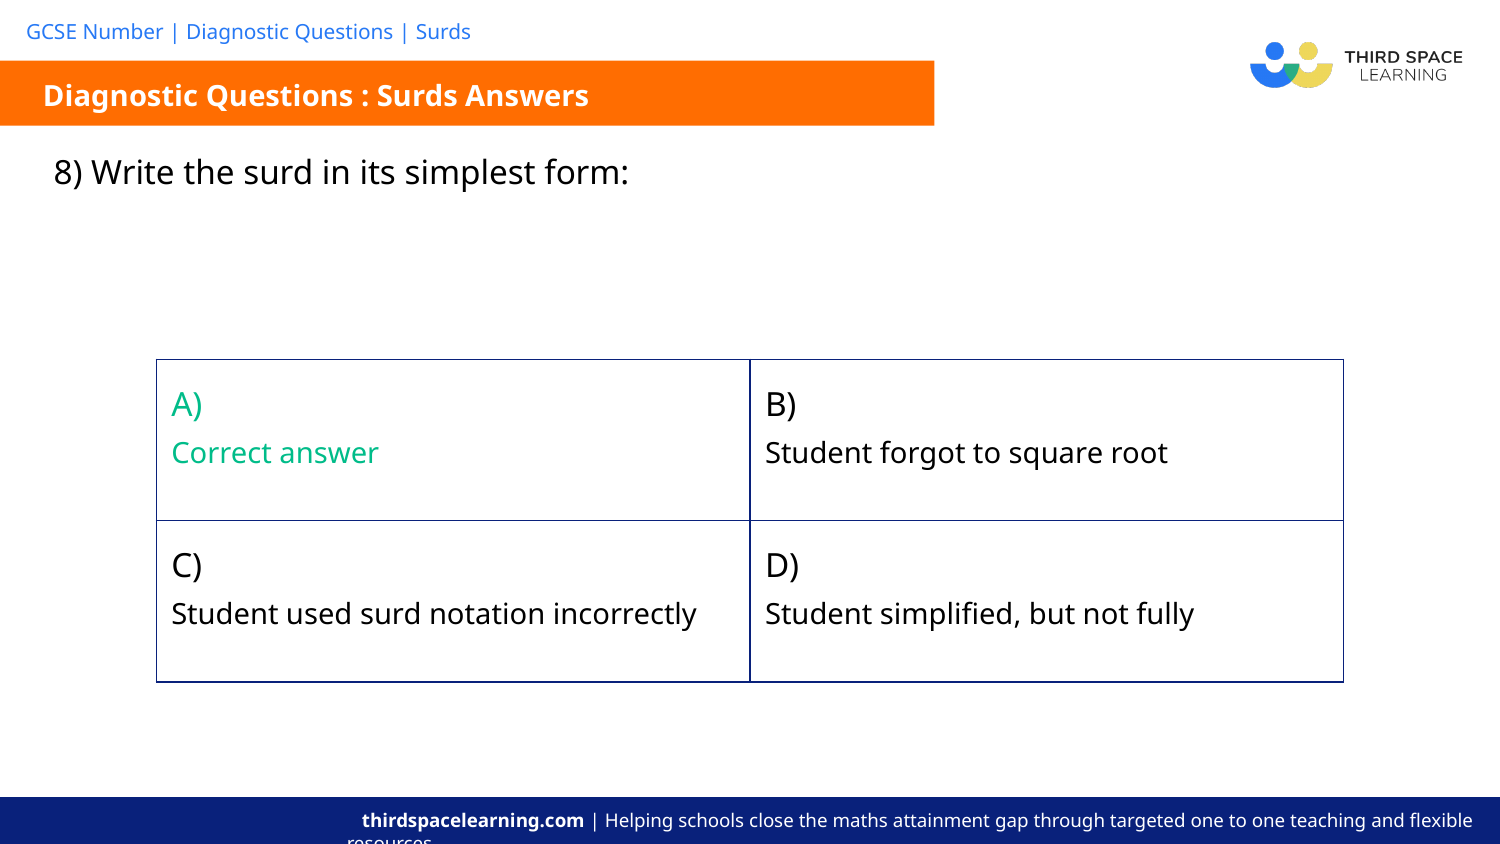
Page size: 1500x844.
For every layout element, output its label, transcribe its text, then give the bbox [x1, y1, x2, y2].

text_box Diagnostic Questions : Surds Answers [27, 61, 778, 127]
picture [1250, 33, 1465, 99]
